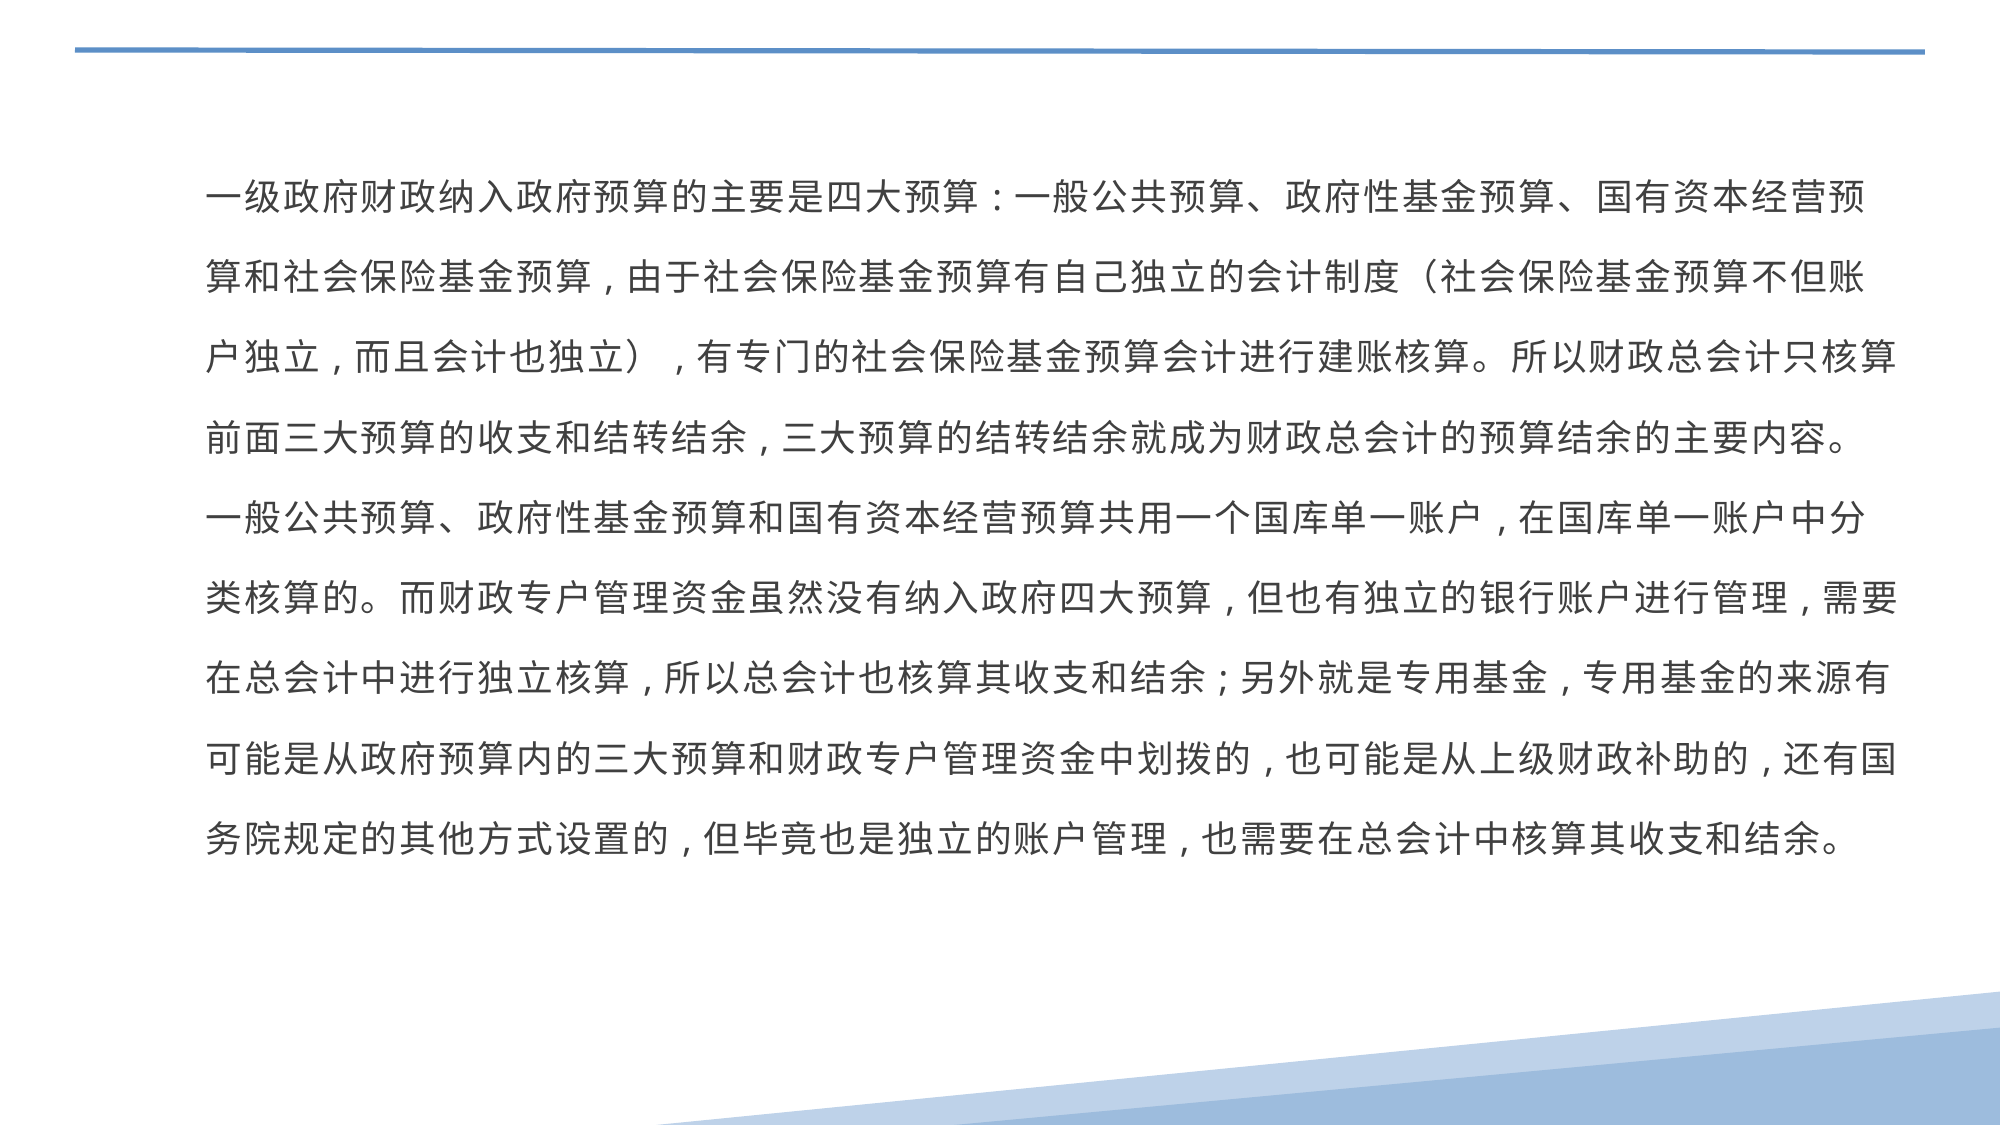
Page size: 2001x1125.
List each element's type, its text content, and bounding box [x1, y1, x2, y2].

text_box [656, 991, 2000, 1125]
text_box 一级政府财政纳入政府预算的主要是四大预算:一般公共预算、政府性基金预算、国有资本经营预算和社会保险基金预算,由于社会保险基金预算有自己独立的会计制度（社会保险基金预算不但账户独立,而且会计也独立）,有专门的社会保险基金预算会计进行建账核算。所以财政总会计只核算前面三大预算的收支和结转结余,三大预算的结转结余就成为财政总会计的预算结余的主要内容。一般公共预算、政府性基金预算和国有资本经营预算共用一个国库单一账户,在国库单一账户中分类核算的。而财政专户管理资金虽然没有纳入政府四大预算,但也有独立的银行账户进行管理,需要在总会计中进行独立核算,所以总会计也核算其收支和结余;另外就是专用基金,专用基金的来源有可能是从政府预算内的三大预算和财政专户管理资金中划拨的,也可能是从上级财政补助的,还有国务院规定的其他方式设置的,但毕竟也是独立的账户管理,也需要在总会计中核算其收支和结余。 [195, 136, 1915, 940]
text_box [74, 49, 1925, 53]
